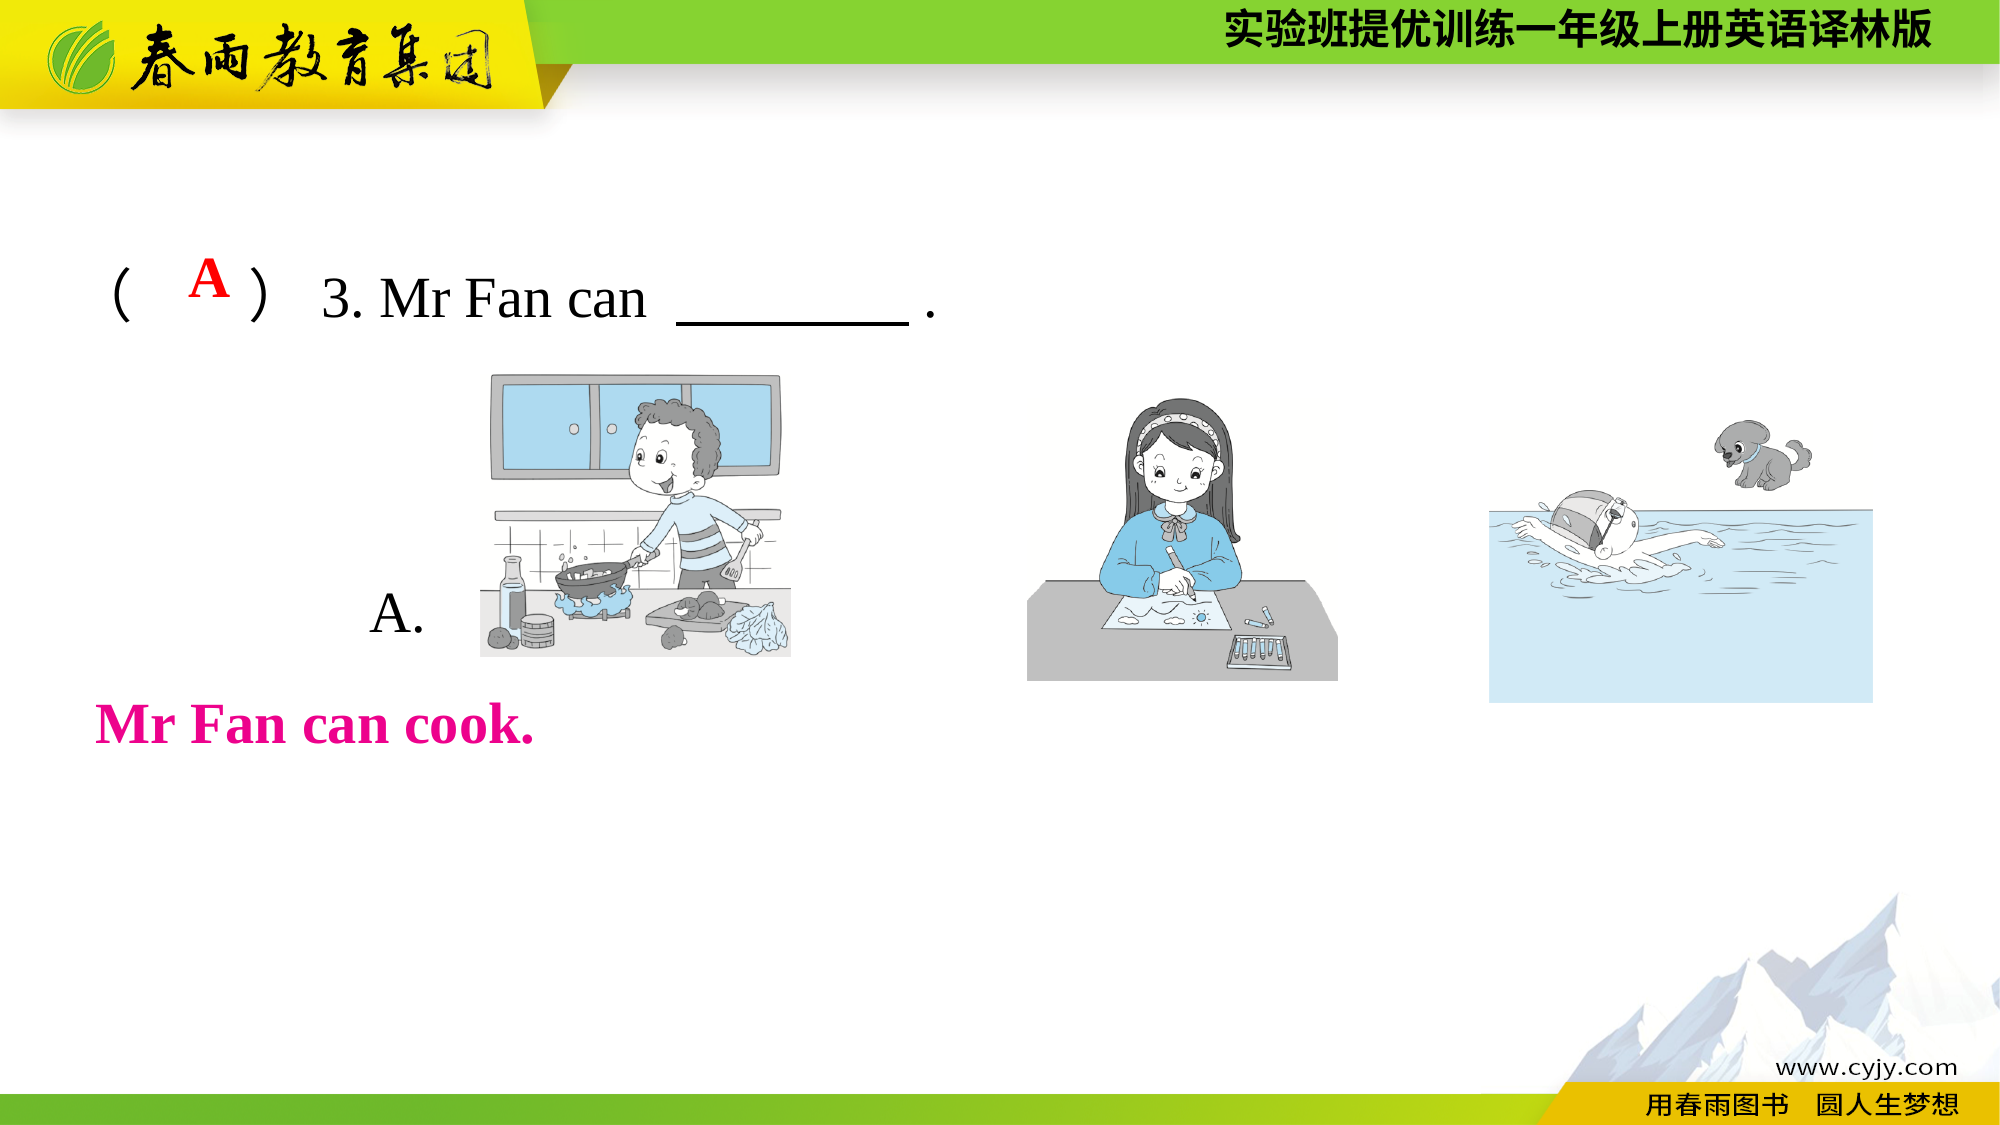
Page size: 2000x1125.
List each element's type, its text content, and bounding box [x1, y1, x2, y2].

picture [0, 0, 2000, 1125]
text_box Mr Fan can cook. [80, 677, 551, 763]
text_box A [173, 231, 246, 317]
list （ ）3. Mr Fan can . A. B. C. [59, 216, 1944, 657]
